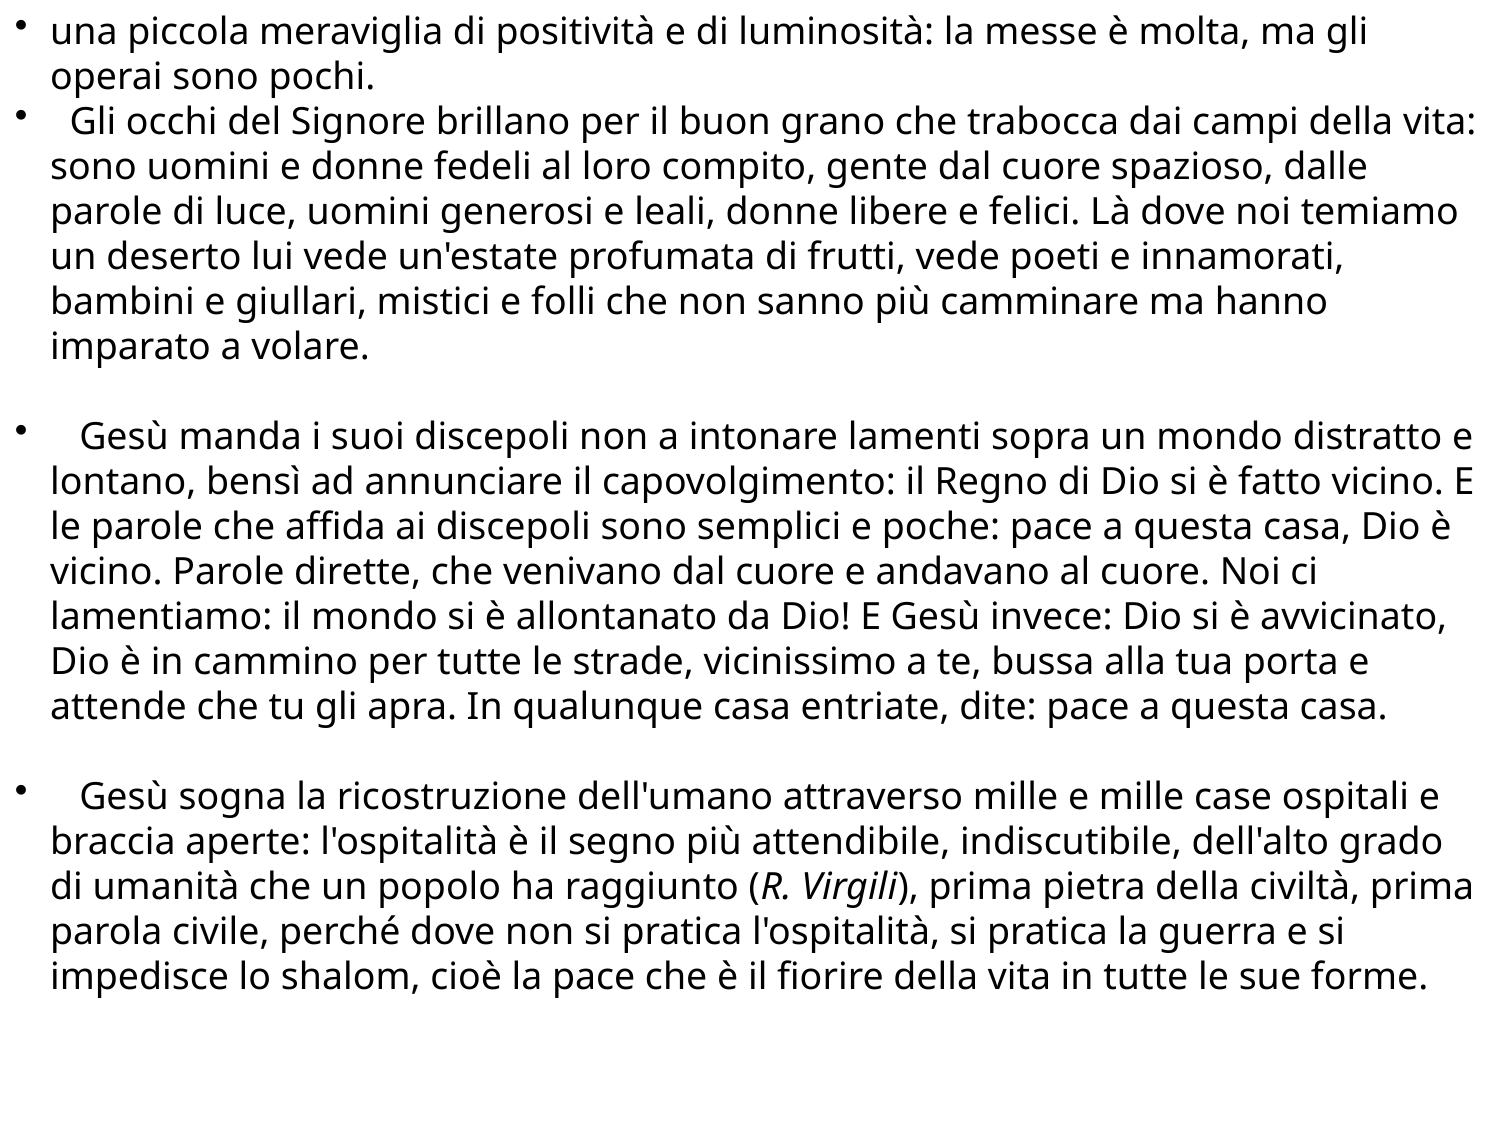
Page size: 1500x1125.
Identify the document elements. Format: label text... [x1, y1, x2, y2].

text_box una piccola meraviglia di positività e di luminosità: la messe è molta, ma gli operai sono pochi. Gli occhi del Signore brillano per il buon grano che trabocca dai campi della vita: sono uomini e donne fedeli al loro compito, gente dal cuore spazioso, dalle parole di luce, uomini generosi e leali, donne libere e felici. Là dove noi temiamo un deserto lui vede un'estate profumata di frutti, vede poeti e innamorati, bambini e giullari, mistici e folli che non sanno più camminare ma hanno imparato a volare. Gesù manda i suoi discepoli non a intonare lamenti sopra un mondo distratto e lontano, bensì ad annunciare il capovolgimento: il Regno di Dio si è fatto vicino. E le parole che affida ai discepoli sono semplici e poche: pace a questa casa, Dio è vicino. Parole dirette, che venivano dal cuore e andavano al cuore. Noi ci lamentiamo: il mondo si è allontanato da Dio! E Gesù invece: Dio si è avvicinato, Dio è in cammino per tutte le strade, vicinissimo a te, bussa alla tua porta e attende che tu gli apra. In qualunque casa entriate, dite: pace a questa casa. Gesù sogna la ricostruzione dell'umano attraverso mille e mille case ospitali e braccia aperte: l'ospitalità è il segno più attendibile, indiscutibile, dell'alto grado di umanità che un popolo ha raggiunto (R. Virgili), prima pietra della civiltà, prima parola civile, perché dove non si pratica l'ospitalità, si pratica la guerra e si impedisce lo shalom, cioè la pace che è il fiorire della vita in tutte le sue forme. [0, 0, 1500, 1005]
